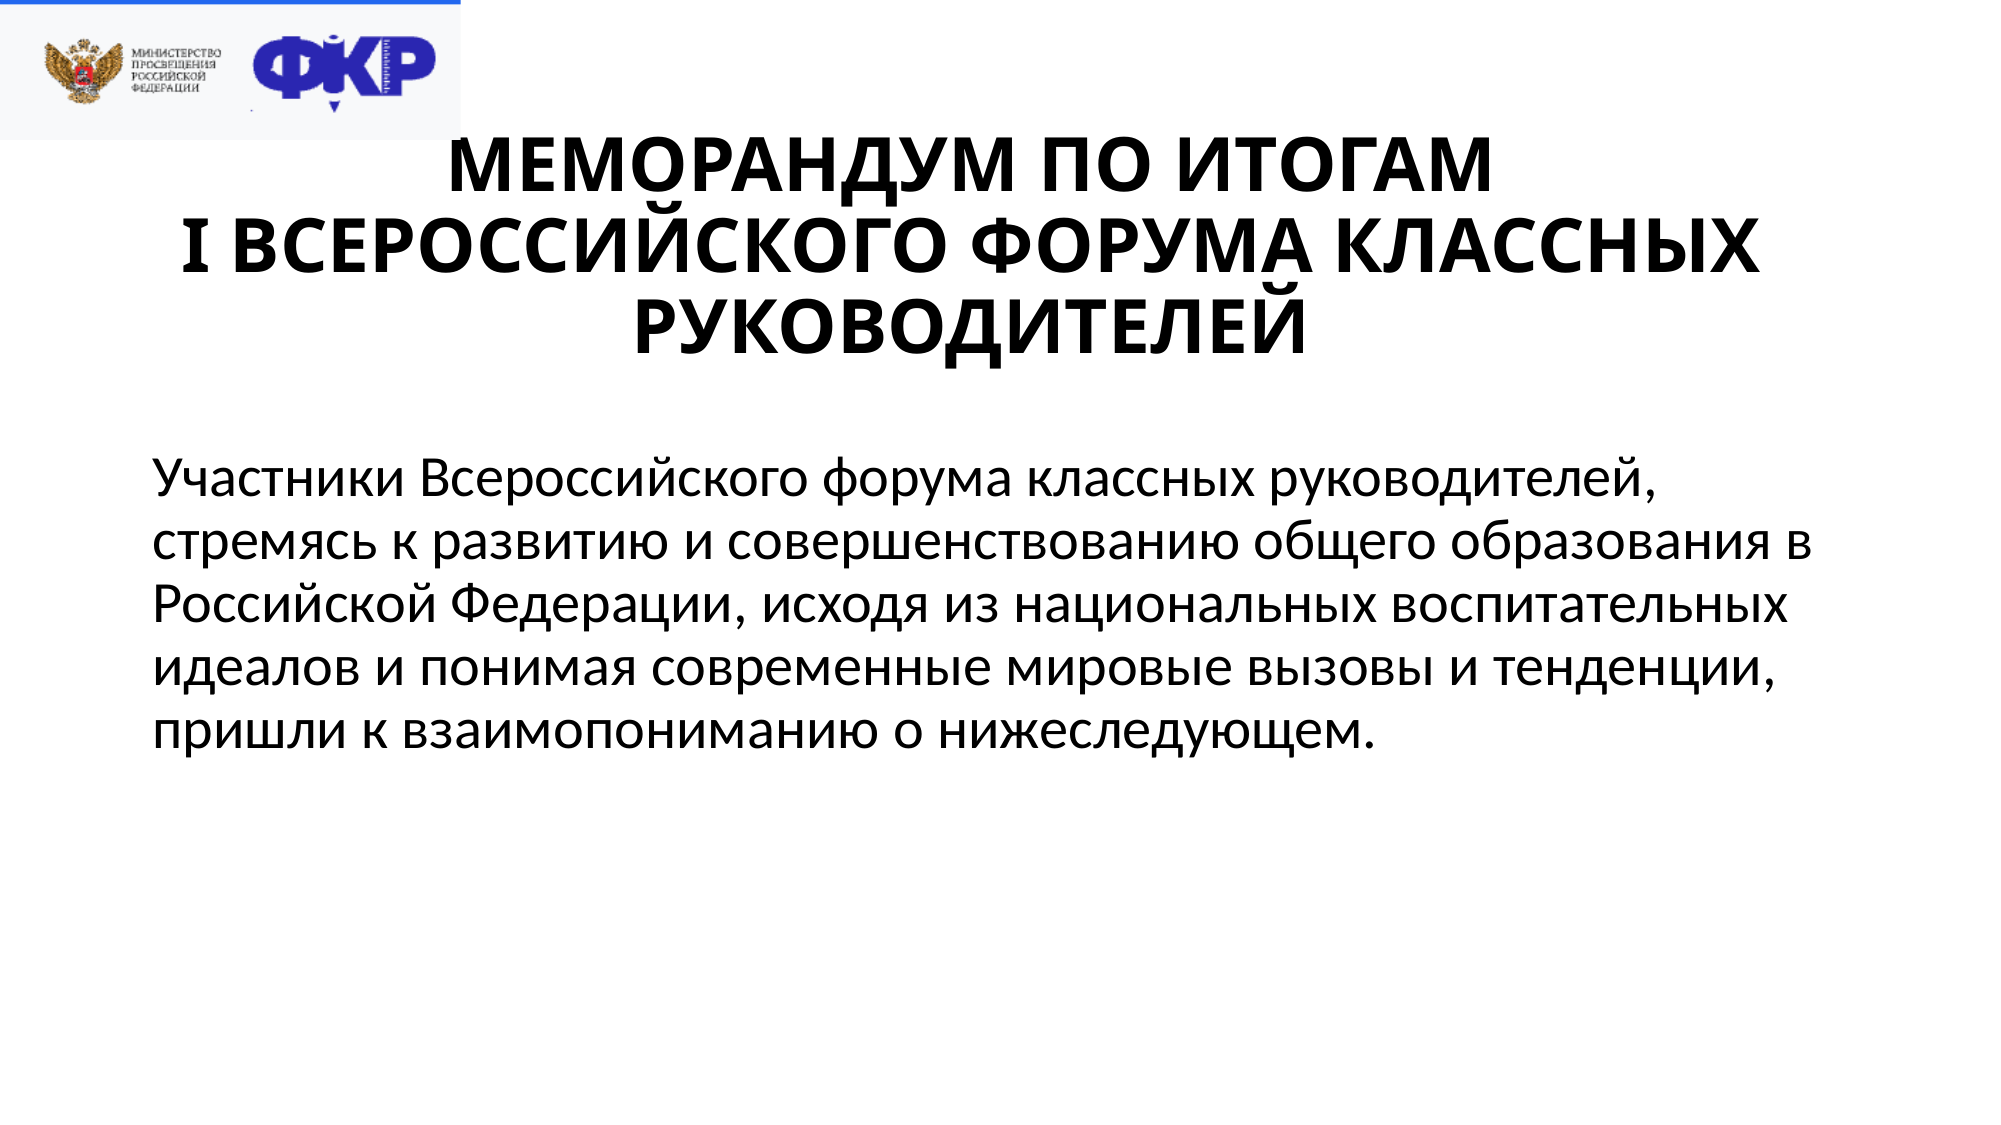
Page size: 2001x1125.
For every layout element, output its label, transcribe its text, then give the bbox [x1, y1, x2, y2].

list Участники Всероссийского форума классных руководителей, стремясь к развитию и совершенствованию общего образования в Российской Федерации, исходя из национальных воспитательных идеалов и понимая современные мировые вызовы и тенденции, пришли к взаимопониманию о нижеследующем. [137, 347, 1863, 1062]
picture [0, 0, 461, 140]
title МЕМОРАНДУМ ПО ИТОГАМ I ВСЕРОССИЙСКОГО ФОРУМА КЛАССНЫХ РУКОВОДИТЕЛЕЙ [108, 139, 1834, 357]
